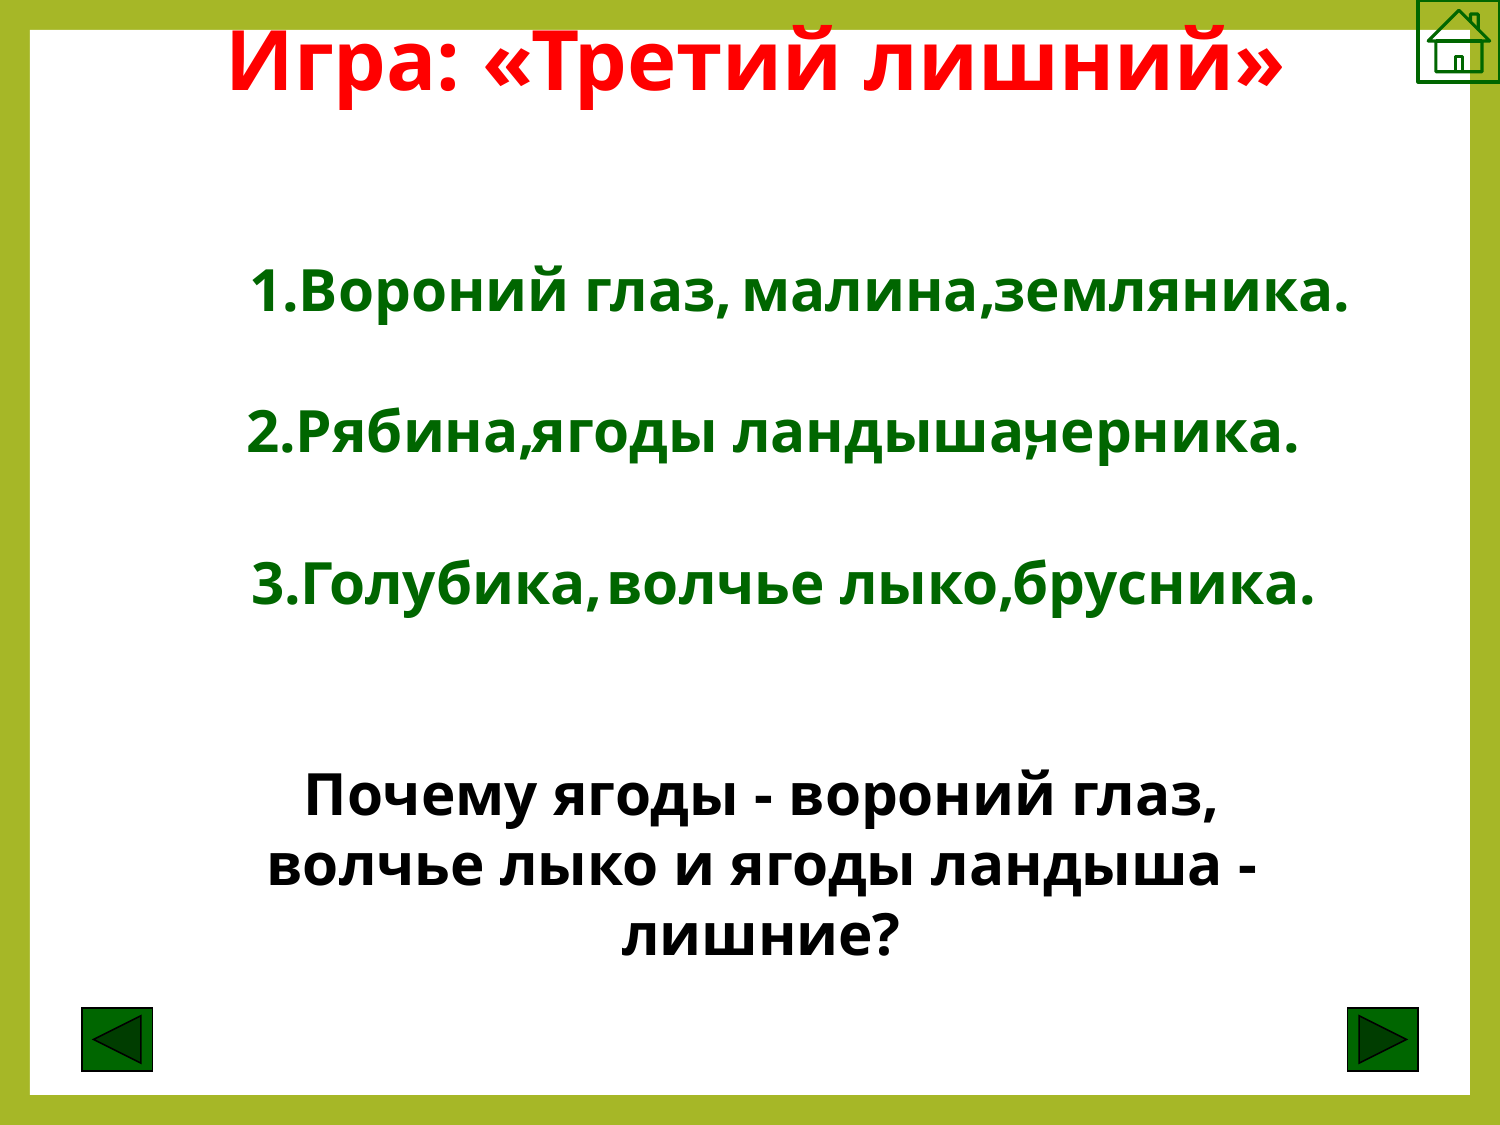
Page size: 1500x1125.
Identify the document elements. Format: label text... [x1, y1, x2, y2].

text_box волчье лыко, [591, 539, 997, 624]
text_box 1.Вороний глаз, [234, 246, 696, 331]
text_box черника. [1007, 386, 1315, 472]
text_box земляника. [963, 246, 1365, 331]
text_box малина, [696, 246, 963, 331]
text_box [1347, 1007, 1418, 1072]
text_box брусника. [997, 539, 1332, 624]
text_box ягоды ландыша, [517, 386, 1007, 472]
text_box [82, 1007, 153, 1072]
text_box 3.Голубика, [236, 539, 591, 624]
text_box Почему ягоды - вороний глаз, волчье лыко и ягоды ландыша - лишние? [234, 750, 1289, 975]
text_box 2.Рябина, [231, 386, 517, 472]
text_box [1416, 0, 1500, 84]
text_box Игра: «Третий лишний» [211, 0, 1301, 115]
